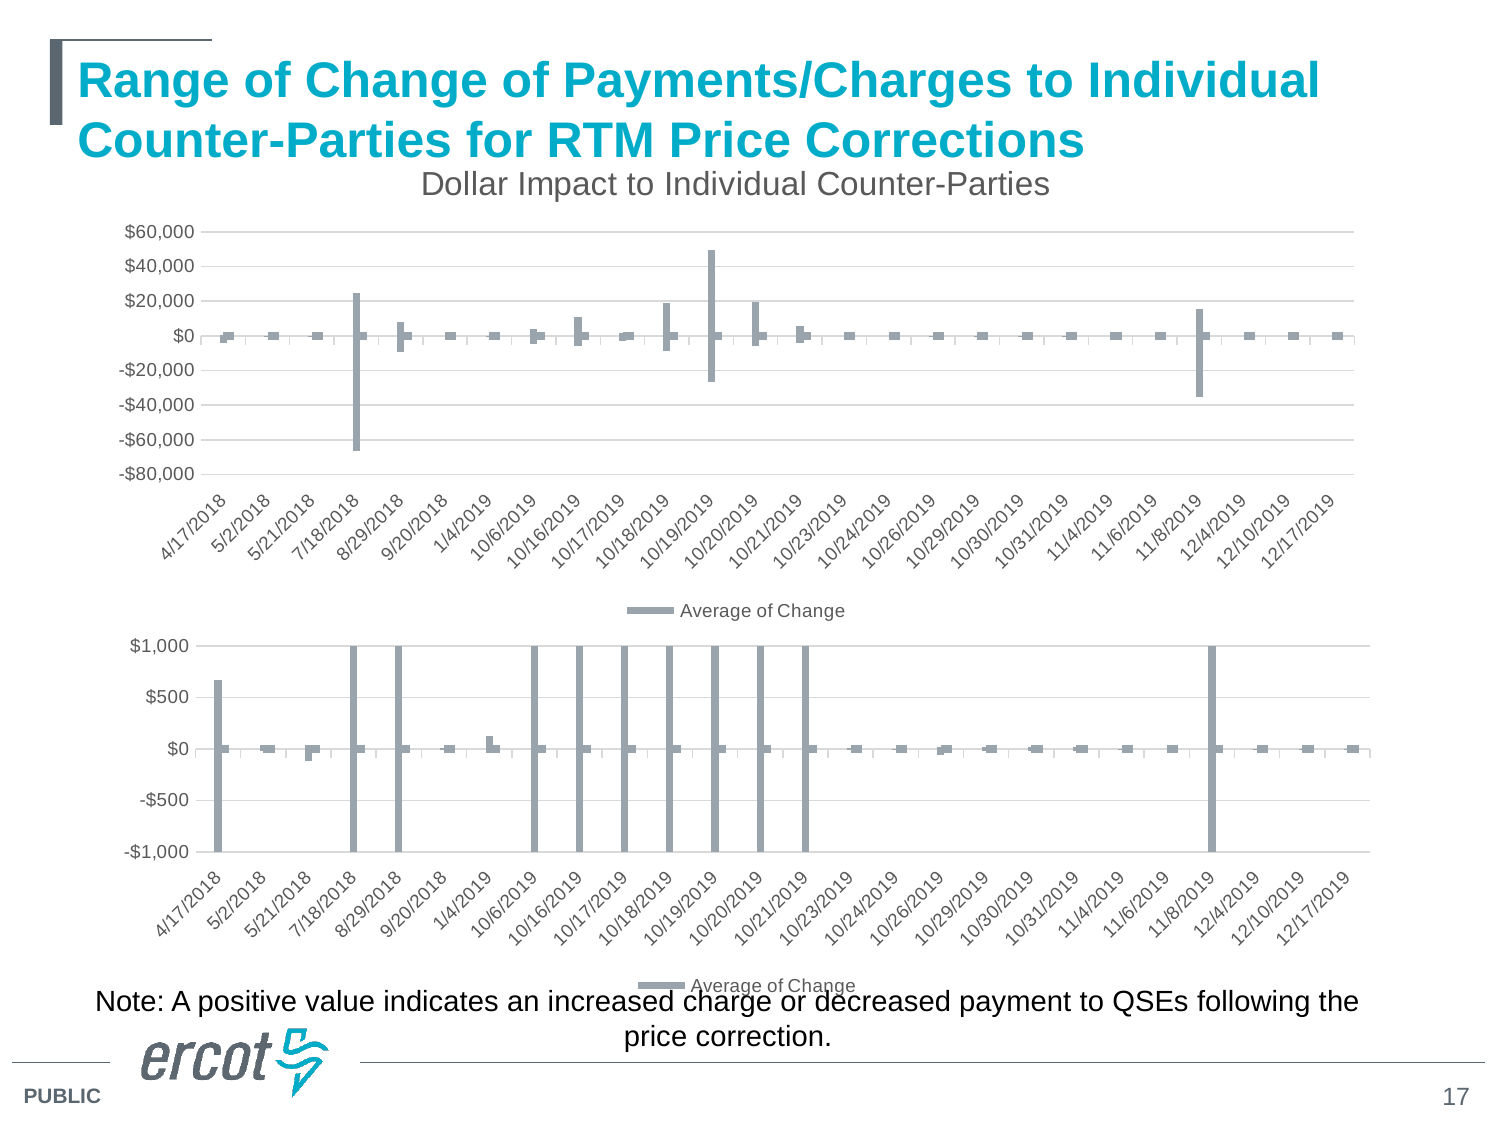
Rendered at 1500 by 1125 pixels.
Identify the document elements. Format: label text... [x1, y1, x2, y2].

text_box Note: A positive value indicates an increased charge or decreased payment to QSEs following the price correction. [62, 974, 1395, 1060]
chart [92, 137, 1397, 1003]
title Range of Change of Payments/Charges to Individual Counter-Parties for RTM Price Corrections [62, 39, 1500, 228]
picture [137, 1060, 332, 1100]
